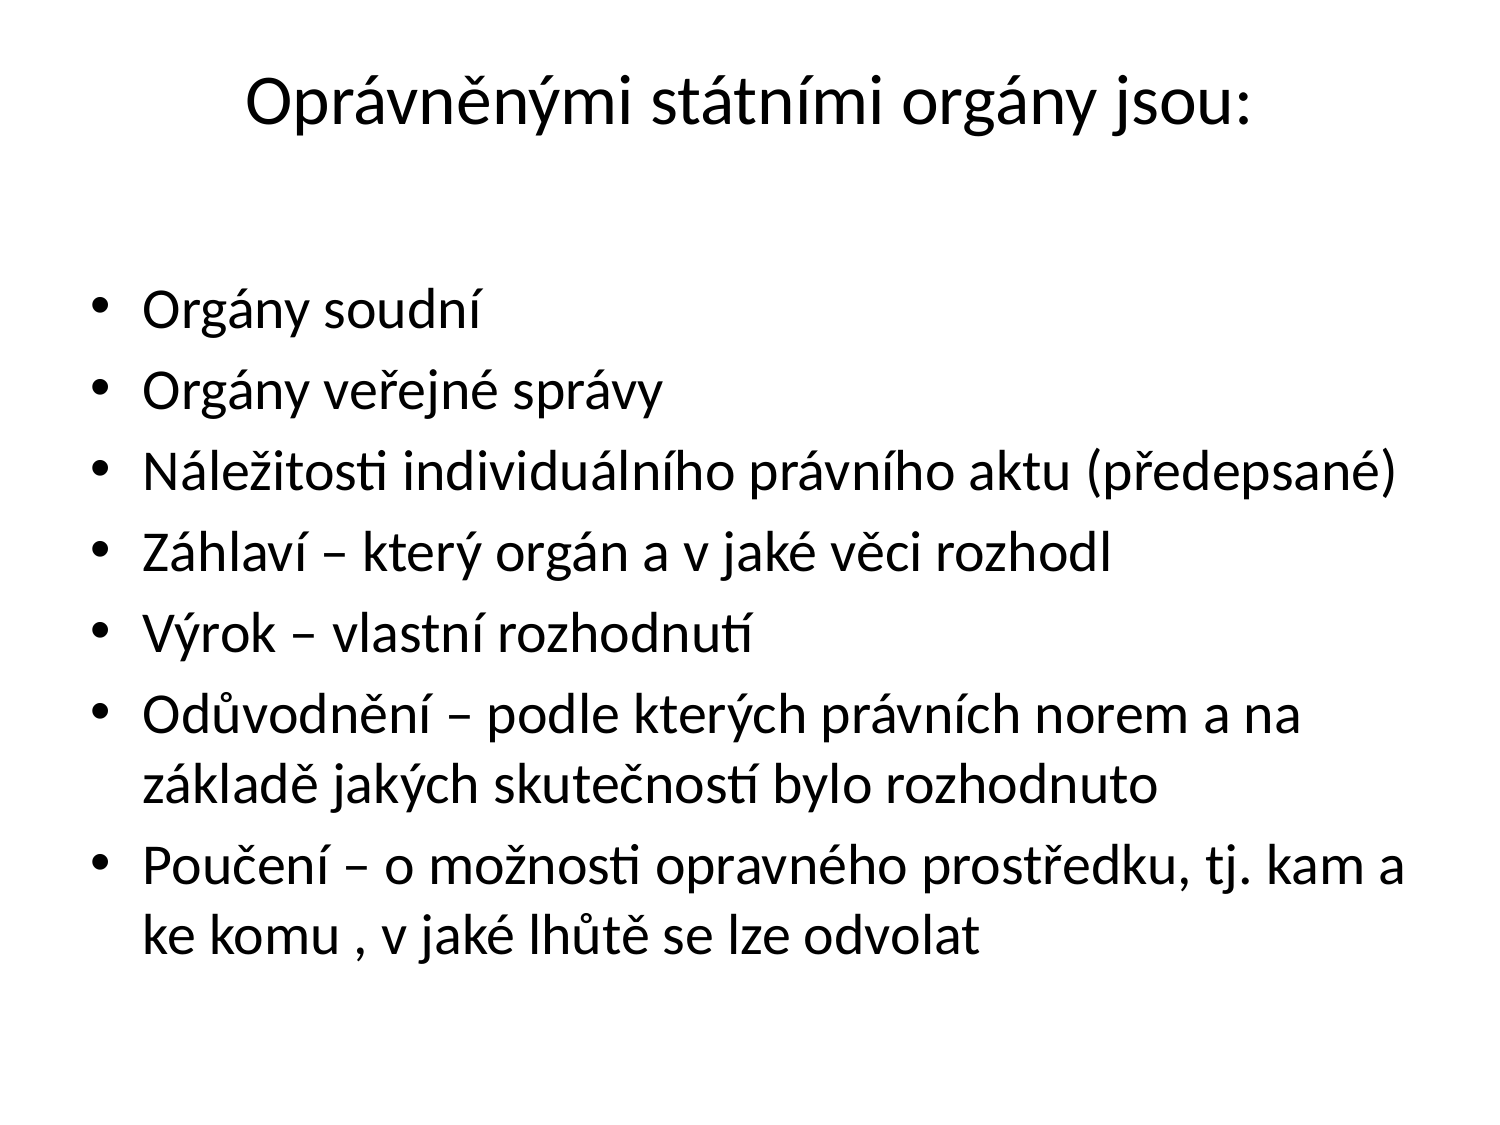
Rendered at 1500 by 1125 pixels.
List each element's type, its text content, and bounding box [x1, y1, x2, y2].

title Oprávněnými státními orgány jsou: [75, 45, 1425, 233]
list Orgány soudní Orgány veřejné správy Náležitosti individuálního právního aktu (předepsané) Záhlaví – který orgán a v jaké věci rozhodl Výrok – vlastní rozhodnutí Odůvodnění – podle kterých právních norem a na základě jakých skutečností bylo rozhodnuto Poučení – o možnosti opravného prostředku, tj. kam a ke komu , v jaké lhůtě se lze odvolat [75, 262, 1425, 1005]
